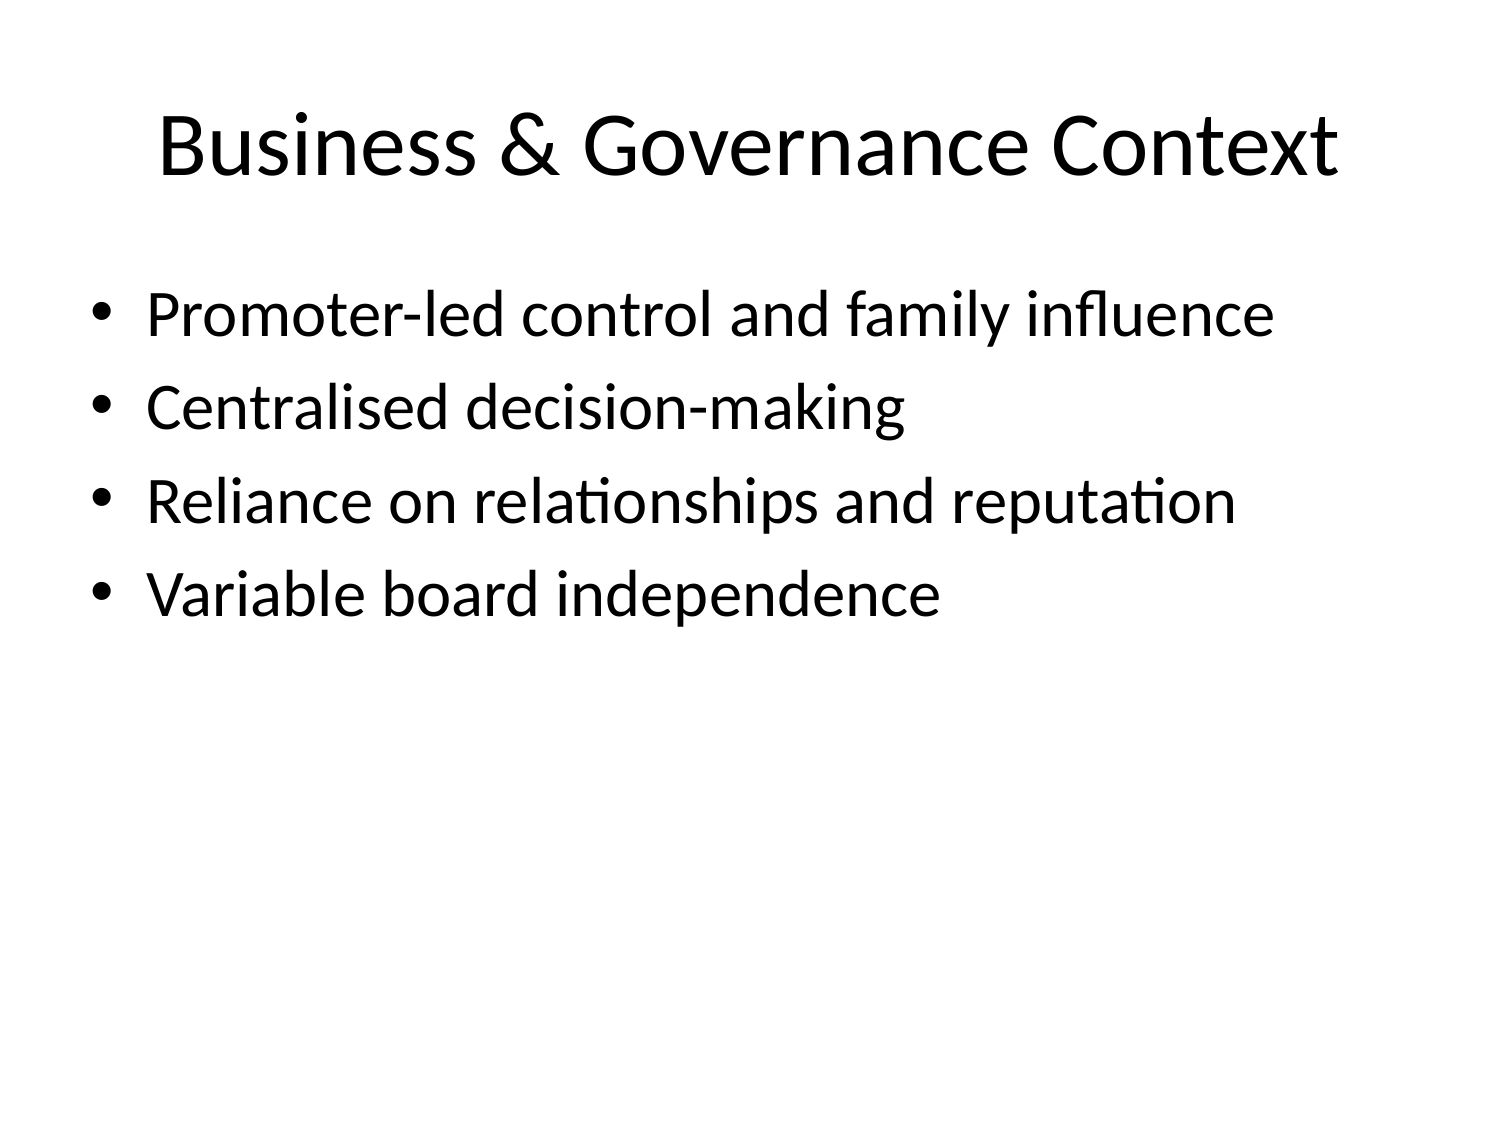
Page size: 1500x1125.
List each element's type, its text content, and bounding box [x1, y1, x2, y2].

list Promoter-led control and family influence Centralised decision-making Reliance on relationships and reputation Variable board independence [75, 262, 1425, 1005]
title Business & Governance Context [75, 45, 1425, 233]
